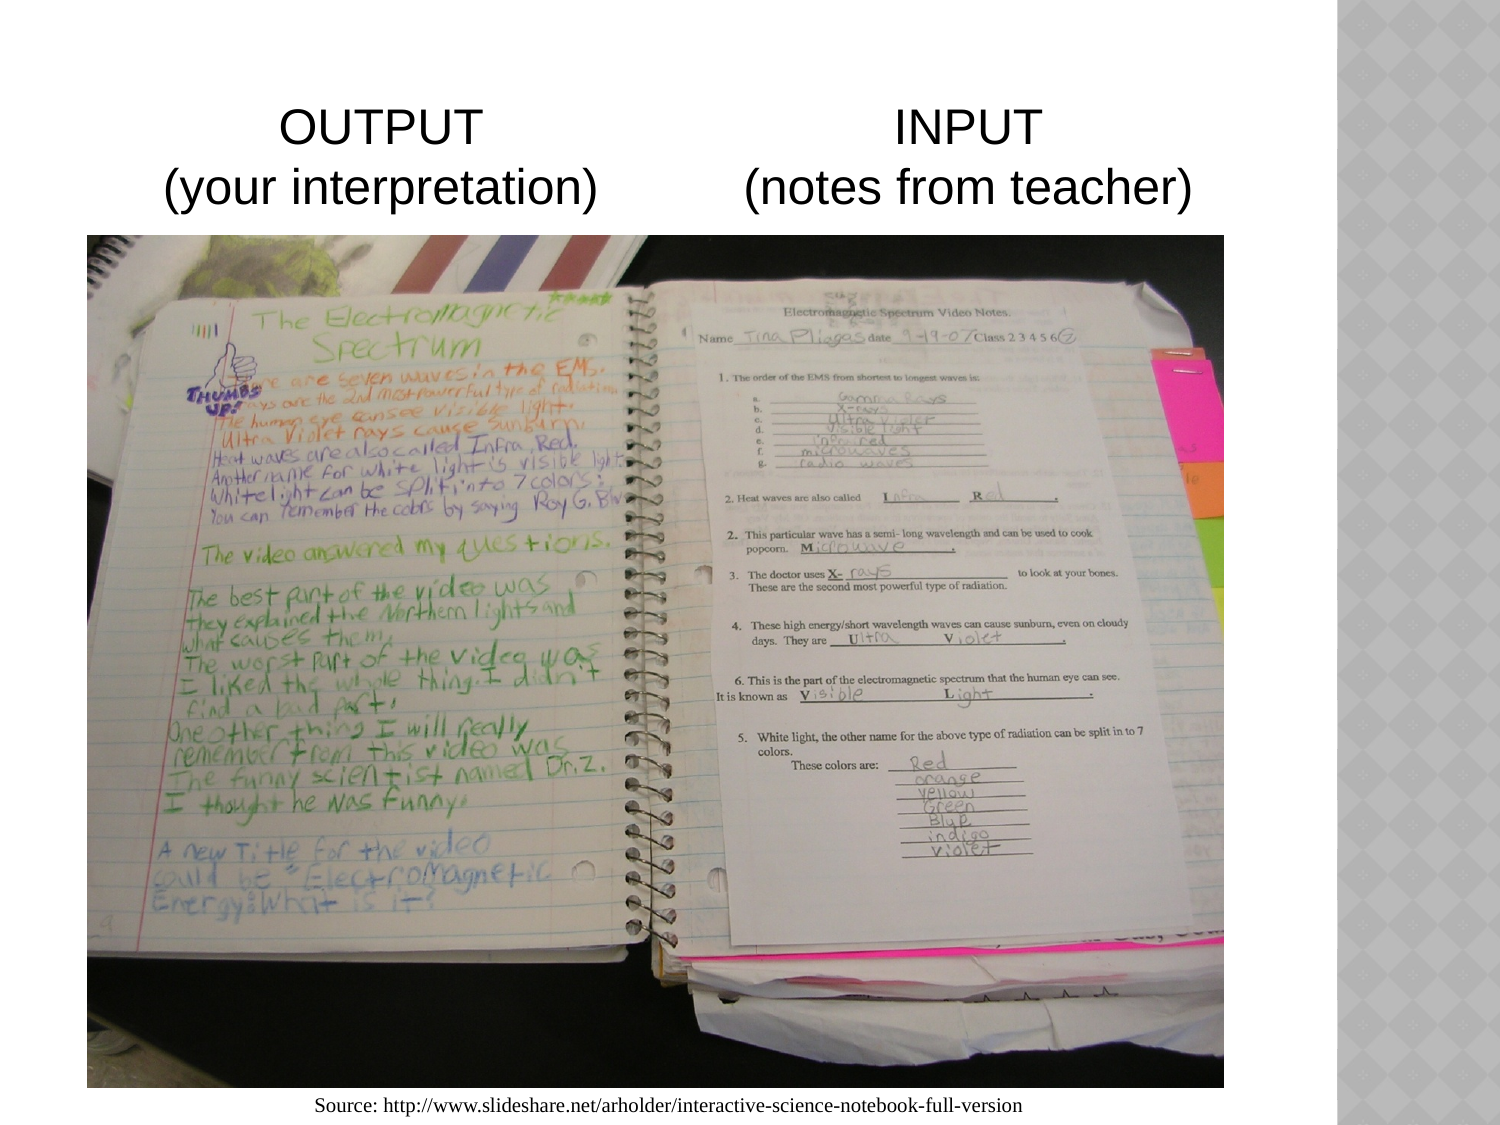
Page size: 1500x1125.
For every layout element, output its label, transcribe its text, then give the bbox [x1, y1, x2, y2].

text_box INPUT (notes from teacher) [699, 87, 1238, 223]
picture [87, 234, 1225, 1088]
text_box Source: http://www.slideshare.net/arholder/interactive-science-notebook-full-version [0, 1084, 1338, 1125]
text_box OUTPUT (your interpretation) [87, 87, 675, 223]
